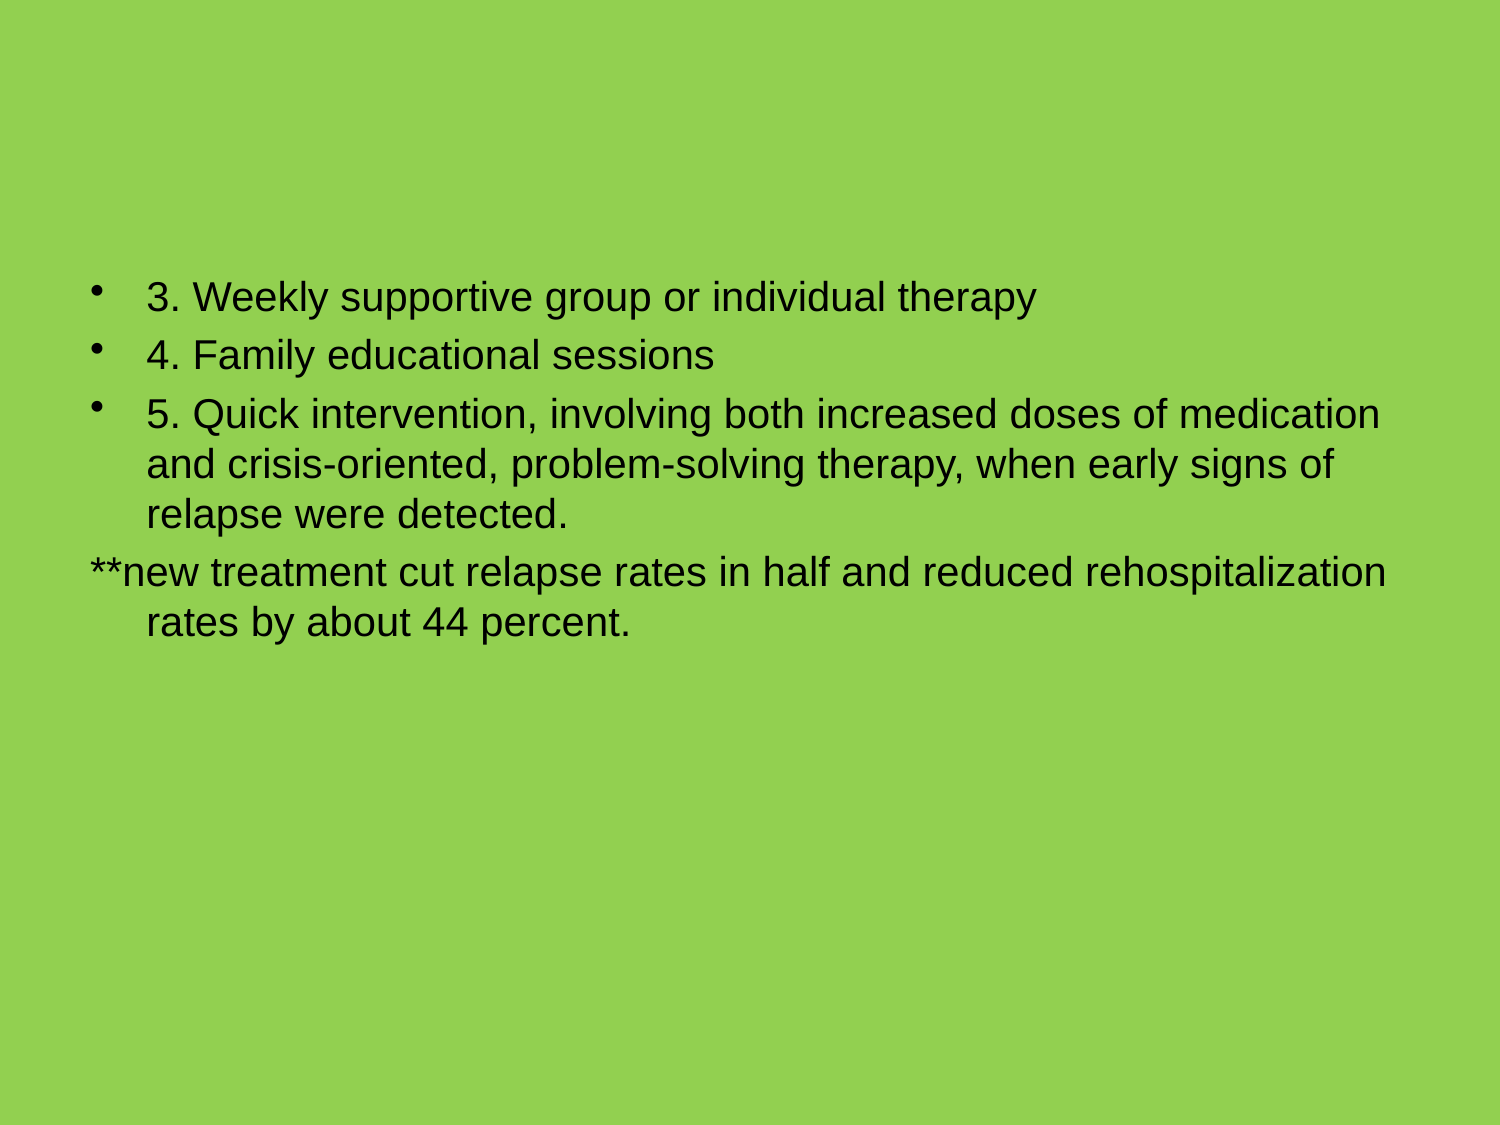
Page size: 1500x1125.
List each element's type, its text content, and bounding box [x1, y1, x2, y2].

list 3. Weekly supportive group or individual therapy 4. Family educational sessions 5. Quick intervention, involving both increased doses of medication and crisis-oriented, problem-solving therapy, when early signs of relapse were detected. **new treatment cut relapse rates in half and reduced rehospitalization rates by about 44 percent. [75, 262, 1425, 1005]
